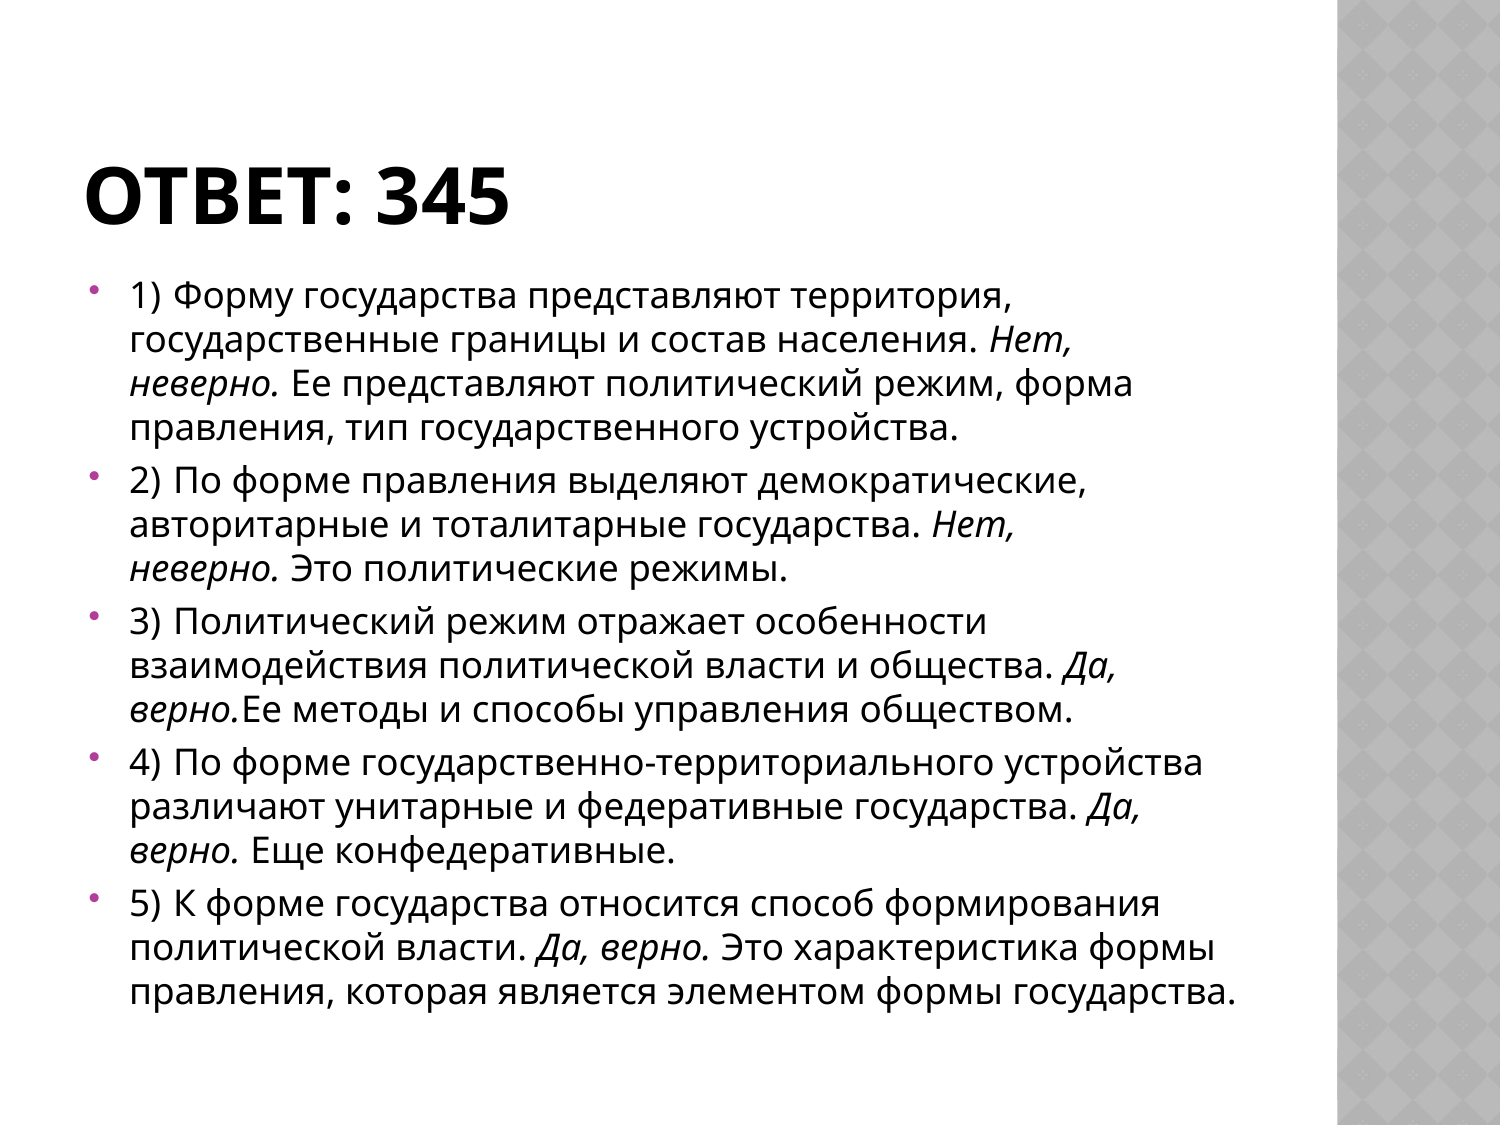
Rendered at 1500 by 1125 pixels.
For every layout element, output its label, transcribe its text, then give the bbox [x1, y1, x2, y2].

title Ответ: 345 [75, 52, 1263, 240]
list 1) Форму государства представляют территория, государственные границы и состав населения. Нет, неверно. Ее представляют политический режим, форма правления, тип государственного устройства. 2) По форме правления выделяют демократические, авторитарные и тоталитарные государства. Нет, неверно. Это политические режимы. 3) Политический режим отражает особенности взаимодействия политической власти и общества. Да, верно.Ее методы и способы управления обществом. 4) По форме государственно-территориального устройства различают унитарные и федеративные государства. Да, верно. Еще конфедеративные. 5) К форме государства относится способ формирования политической власти. Да, верно. Это характеристика формы правления, которая является элементом формы государства. [75, 264, 1263, 1059]
